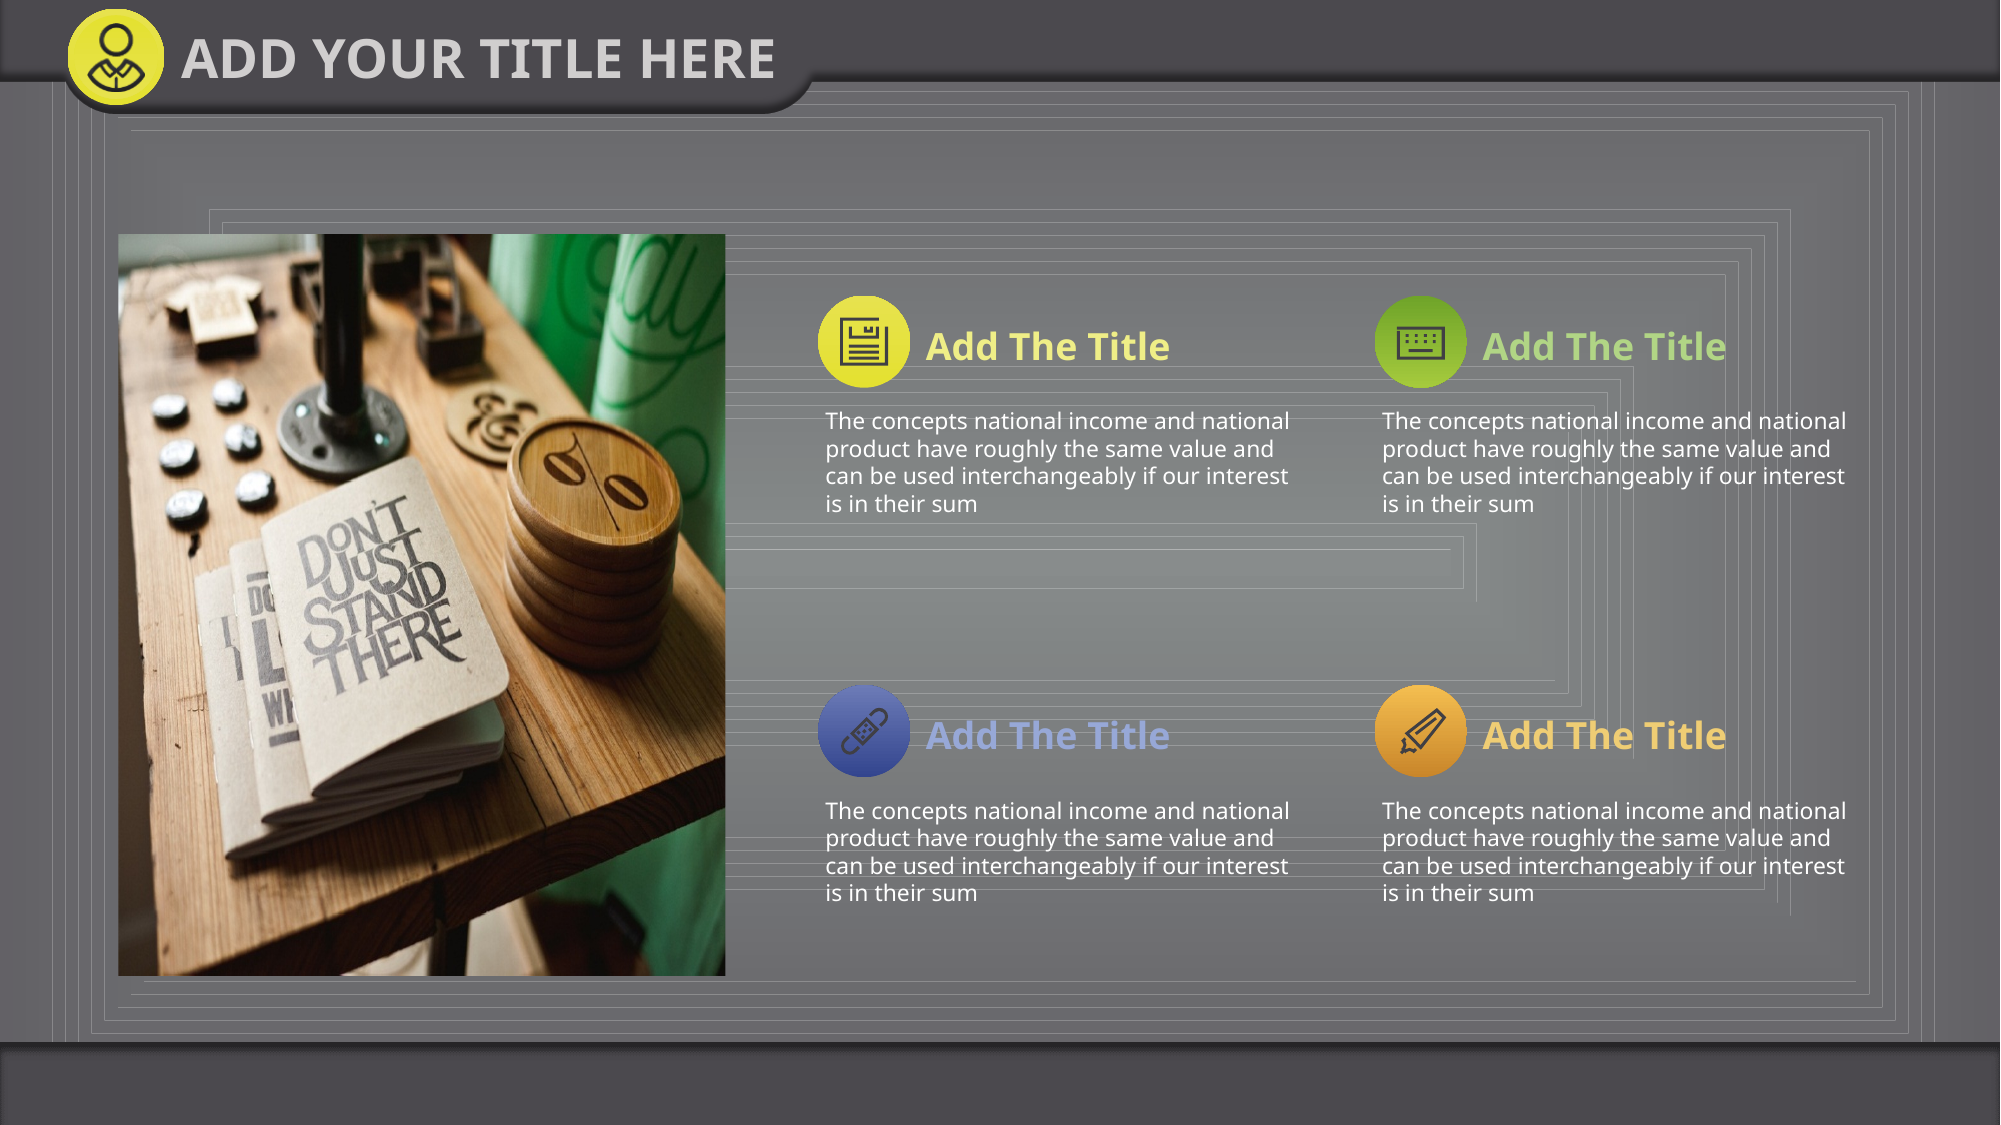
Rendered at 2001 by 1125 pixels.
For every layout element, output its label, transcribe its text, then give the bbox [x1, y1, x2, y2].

picture [0, 0, 2000, 115]
text_box [1374, 685, 1467, 778]
picture [0, 1042, 2000, 1125]
text_box The concepts national income and national product have roughly the same value and can be used interchangeably if our interest is in their sum [1367, 399, 1882, 524]
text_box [1399, 708, 1447, 755]
text_box [818, 685, 911, 778]
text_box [1396, 326, 1445, 360]
picture [118, 234, 726, 976]
text_box The concepts national income and national product have roughly the same value and can be used interchangeably if our interest is in their sum [810, 788, 1325, 914]
text_box Add The Title [911, 315, 1223, 375]
text_box Add The Title [911, 704, 1223, 765]
text_box [1374, 295, 1467, 388]
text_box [840, 317, 888, 366]
text_box Add The Title [1467, 704, 1780, 765]
text_box [818, 295, 911, 388]
text_box The concepts national income and national product have roughly the same value and can be used interchangeably if our interest is in their sum [1367, 788, 1882, 914]
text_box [840, 707, 888, 755]
text_box Add The Title [1467, 315, 1780, 375]
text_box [67, 8, 165, 106]
text_box The concepts national income and national product have roughly the same value and can be used interchangeably if our interest is in their sum [810, 399, 1325, 524]
